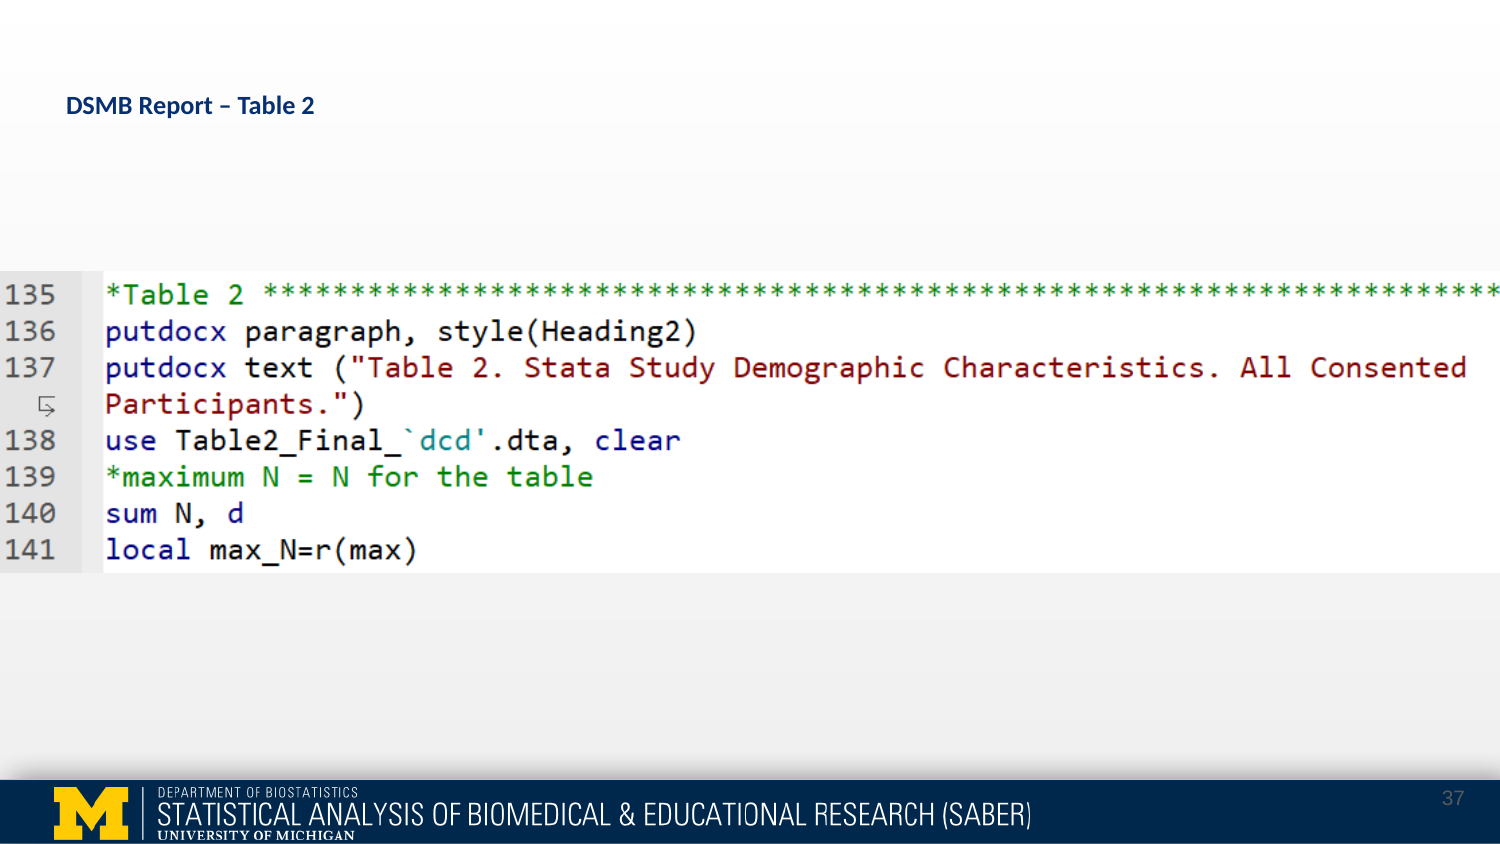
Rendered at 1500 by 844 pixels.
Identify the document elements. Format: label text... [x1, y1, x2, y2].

picture [54, 787, 1030, 840]
picture [0, 271, 1500, 573]
title DSMB Report – Table 2 [51, 72, 1449, 167]
slide_number 37 [1389, 764, 1480, 830]
